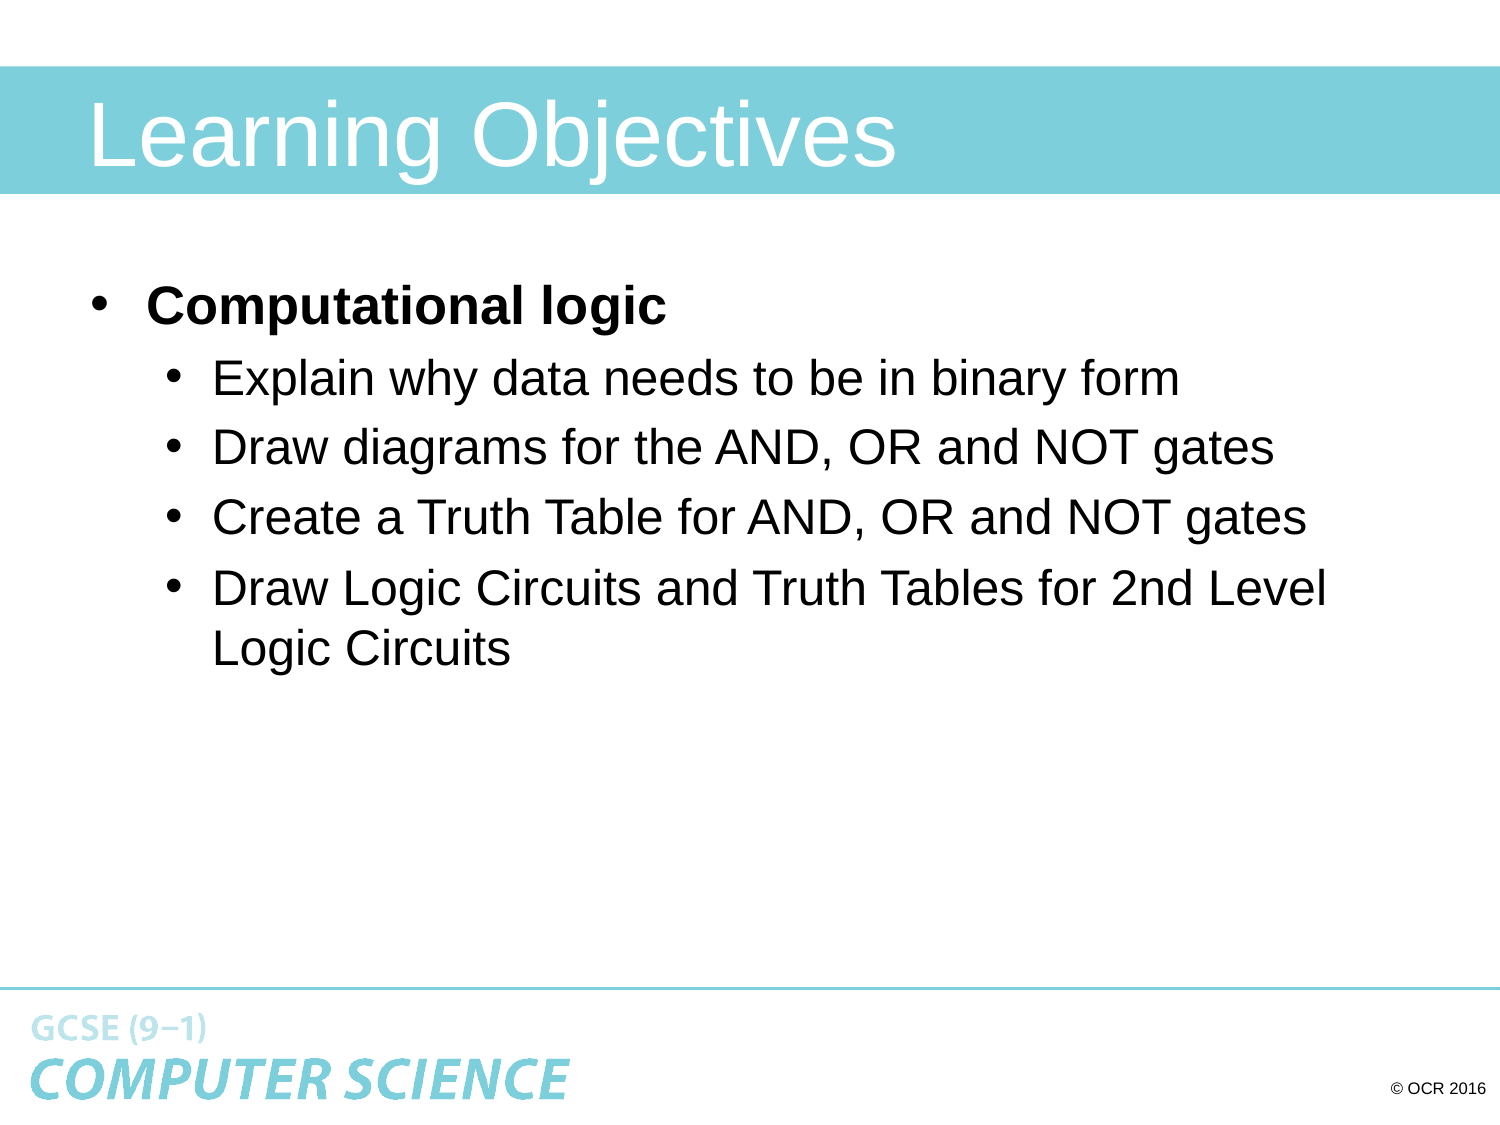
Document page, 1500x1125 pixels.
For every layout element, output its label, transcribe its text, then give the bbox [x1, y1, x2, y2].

picture [0, 987, 1500, 1124]
title Learning Objectives [0, 66, 1500, 194]
list Computational logic Explain why data needs to be in binary form Draw diagrams for the AND, OR and NOT gates Create a Truth Table for AND, OR and NOT gates Draw Logic Circuits and Truth Tables for 2nd Level Logic Circuits [75, 262, 1425, 965]
